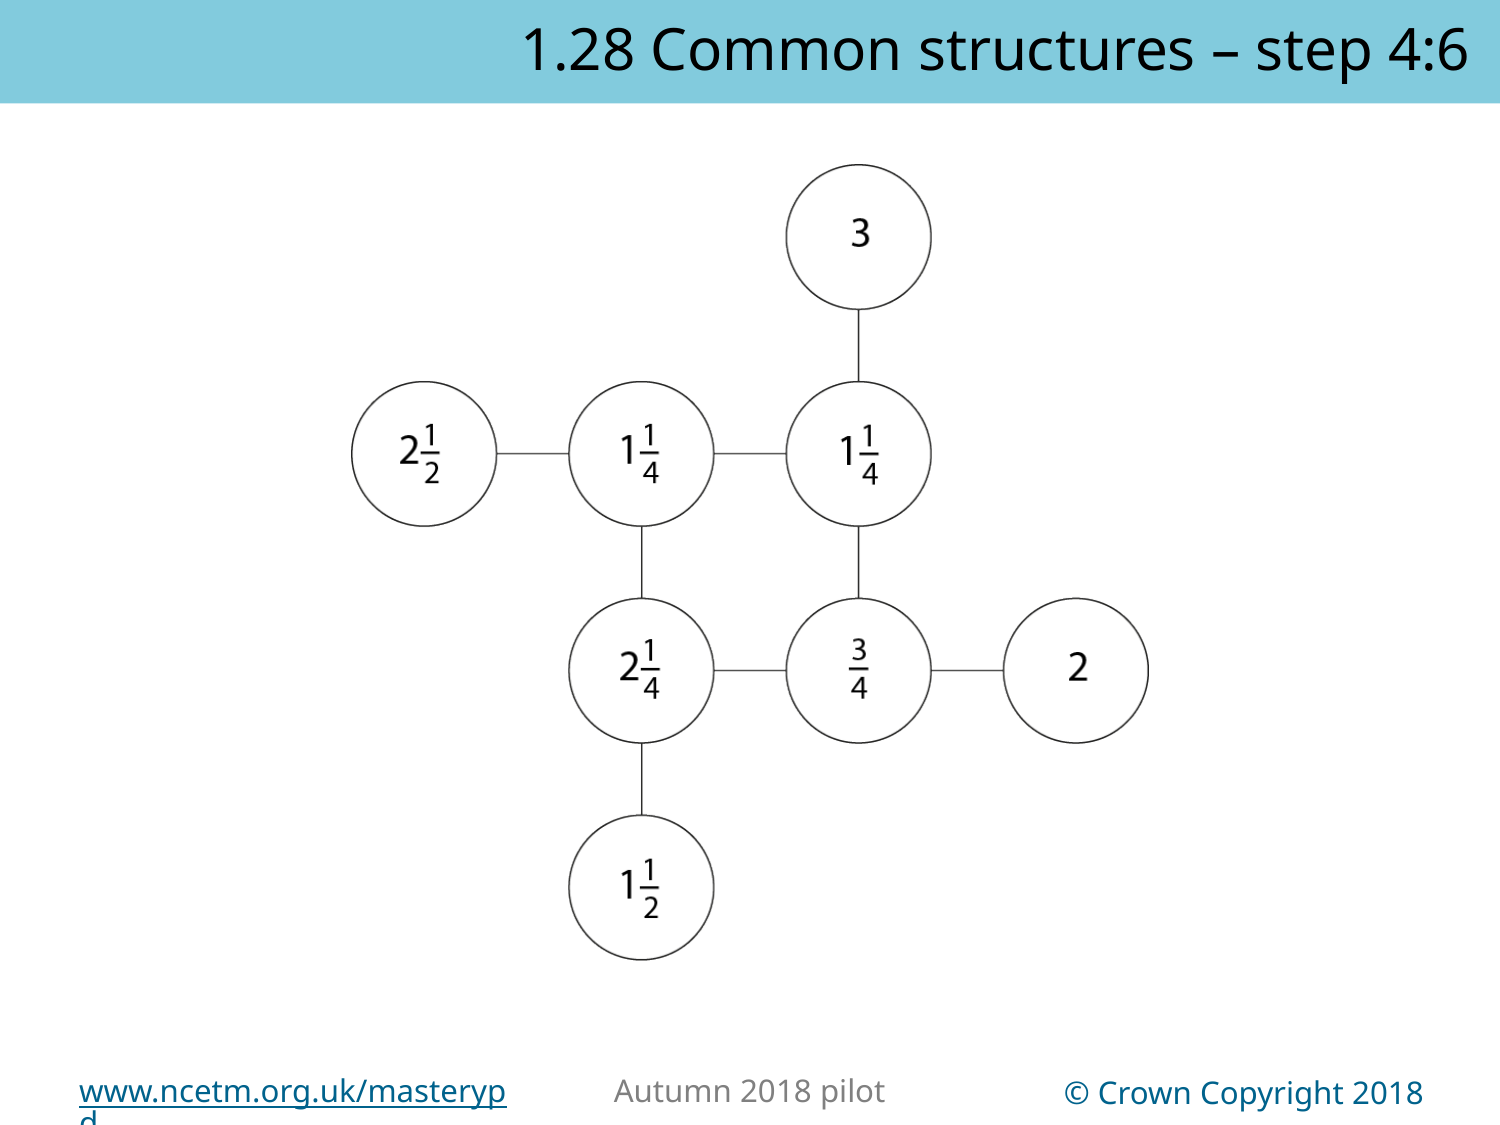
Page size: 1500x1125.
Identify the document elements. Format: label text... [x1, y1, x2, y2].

picture [351, 164, 1149, 961]
list 1.28 Common structures – step 4:6 [0, 0, 1500, 104]
